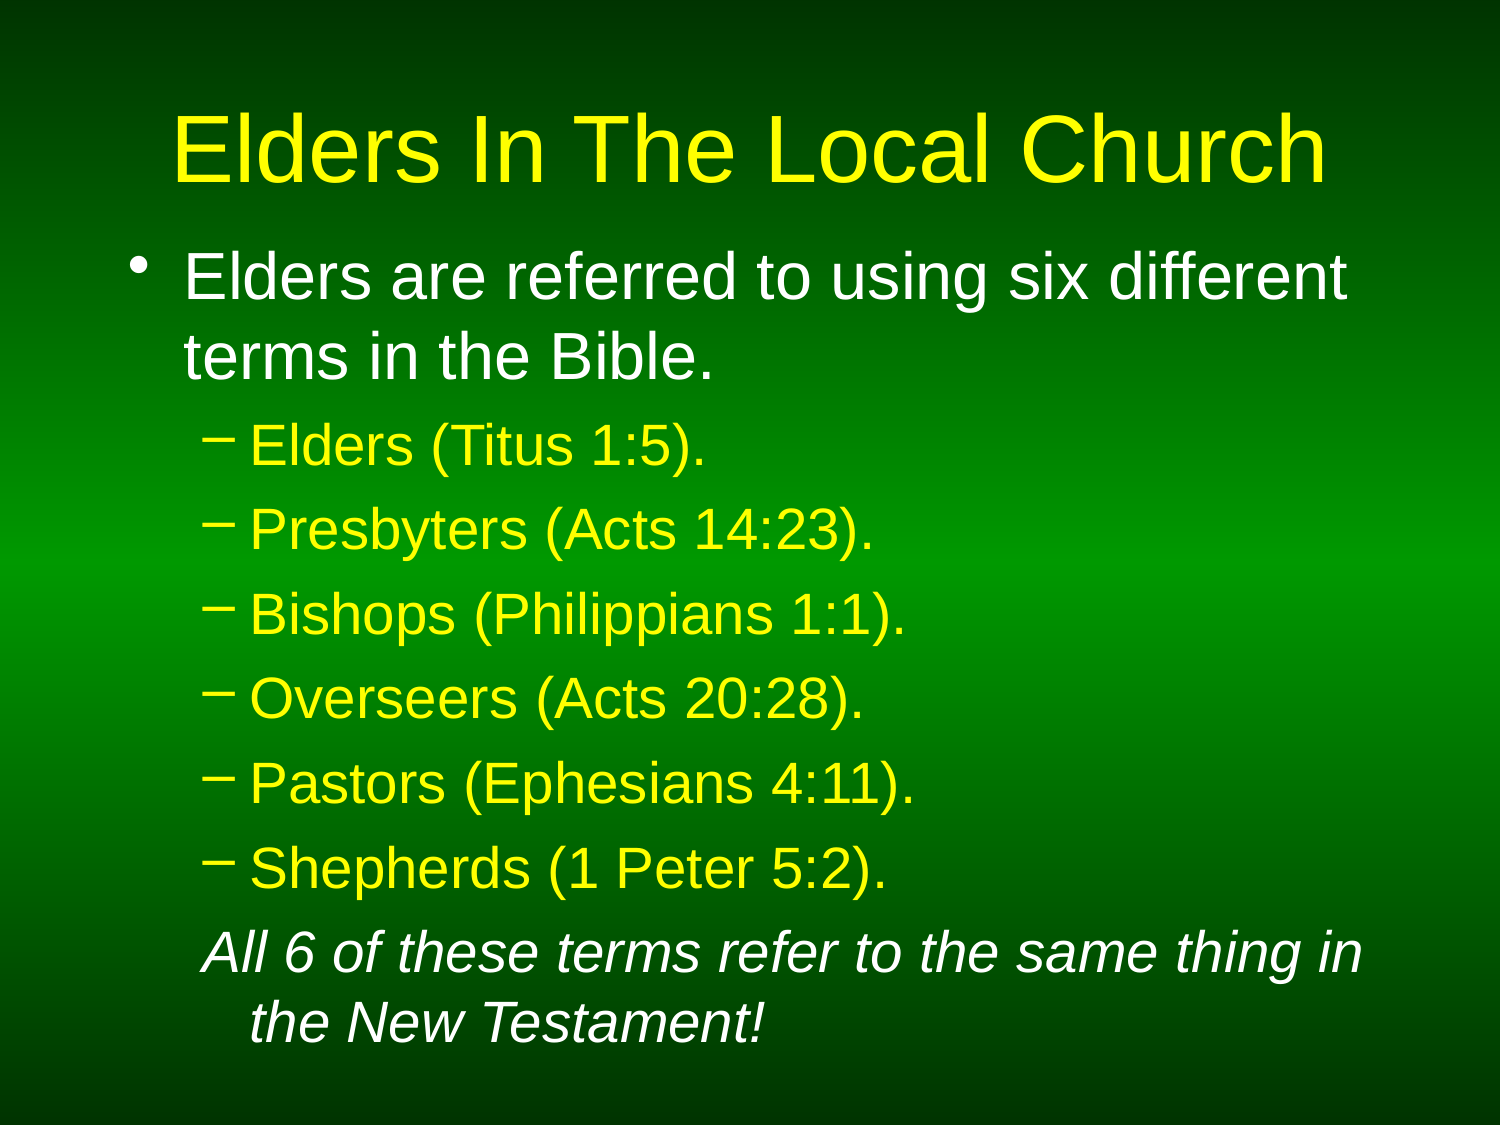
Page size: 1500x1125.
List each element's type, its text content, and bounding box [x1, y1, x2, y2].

list Elders are referred to using six different terms in the Bible. Elders (Titus 1:5). Presbyters (Acts 14:23). Bishops (Philippians 1:1). Overseers (Acts 20:28). Pastors (Ephesians 4:11). Shepherds (1 Peter 5:2). All 6 of these terms refer to the same thing in the New Testament! [112, 224, 1463, 1088]
title Elders In The Local Church [37, 50, 1463, 238]
